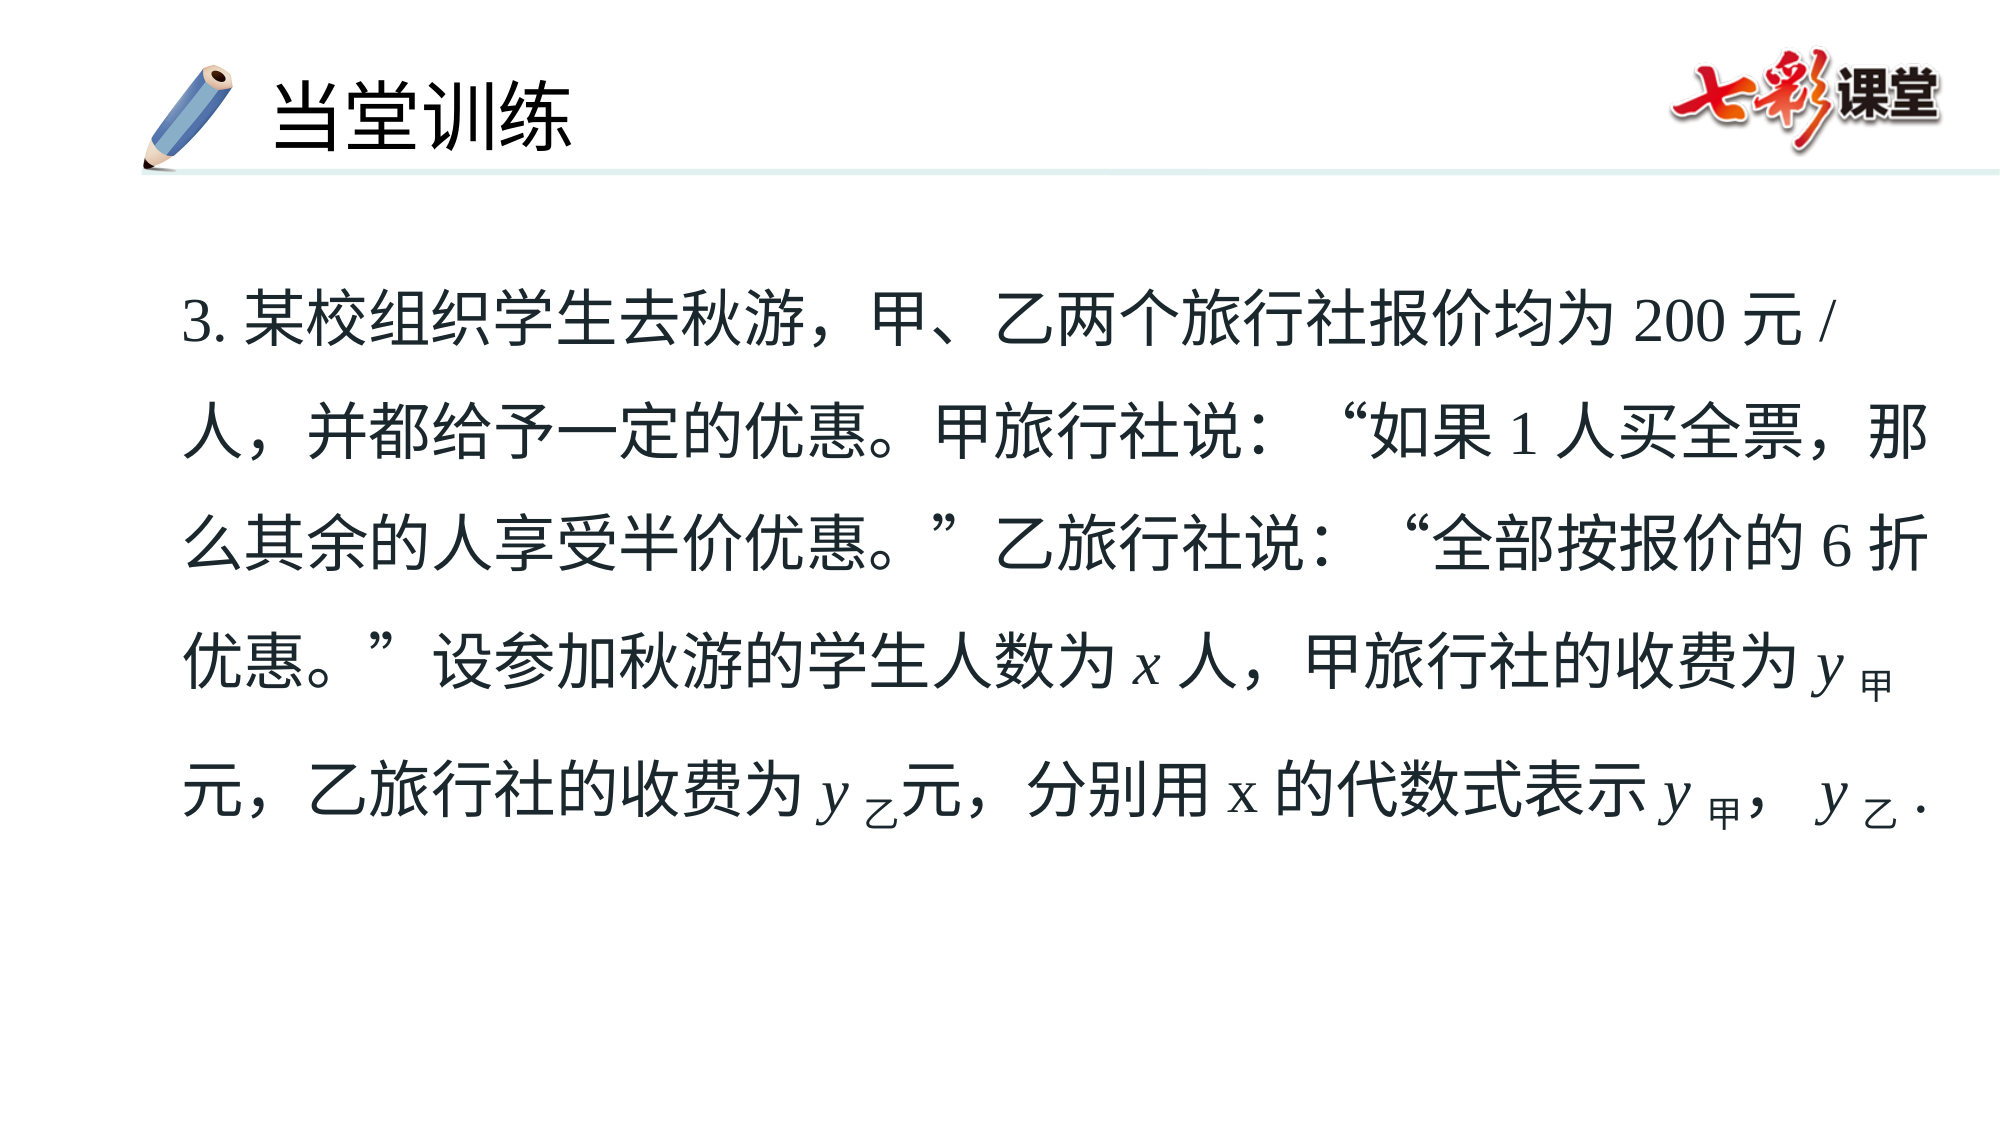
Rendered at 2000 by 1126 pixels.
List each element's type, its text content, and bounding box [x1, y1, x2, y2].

text_box 3.某校组织学生去秋游，甲、乙两个旅行社报价均为200元/人，并都给予一定的优惠。甲旅行社说：“如果1人买全票，那么其余的人享受半价优惠。”乙旅行社说：“全部按报价的6折优惠。”设参加秋游的学生人数为x人，甲旅行社的收费为y甲元，乙旅行社的收费为y乙元，分别用x的代数式表示y甲，y乙. [161, 231, 1969, 845]
picture [1666, 42, 1948, 157]
picture [133, 42, 242, 195]
